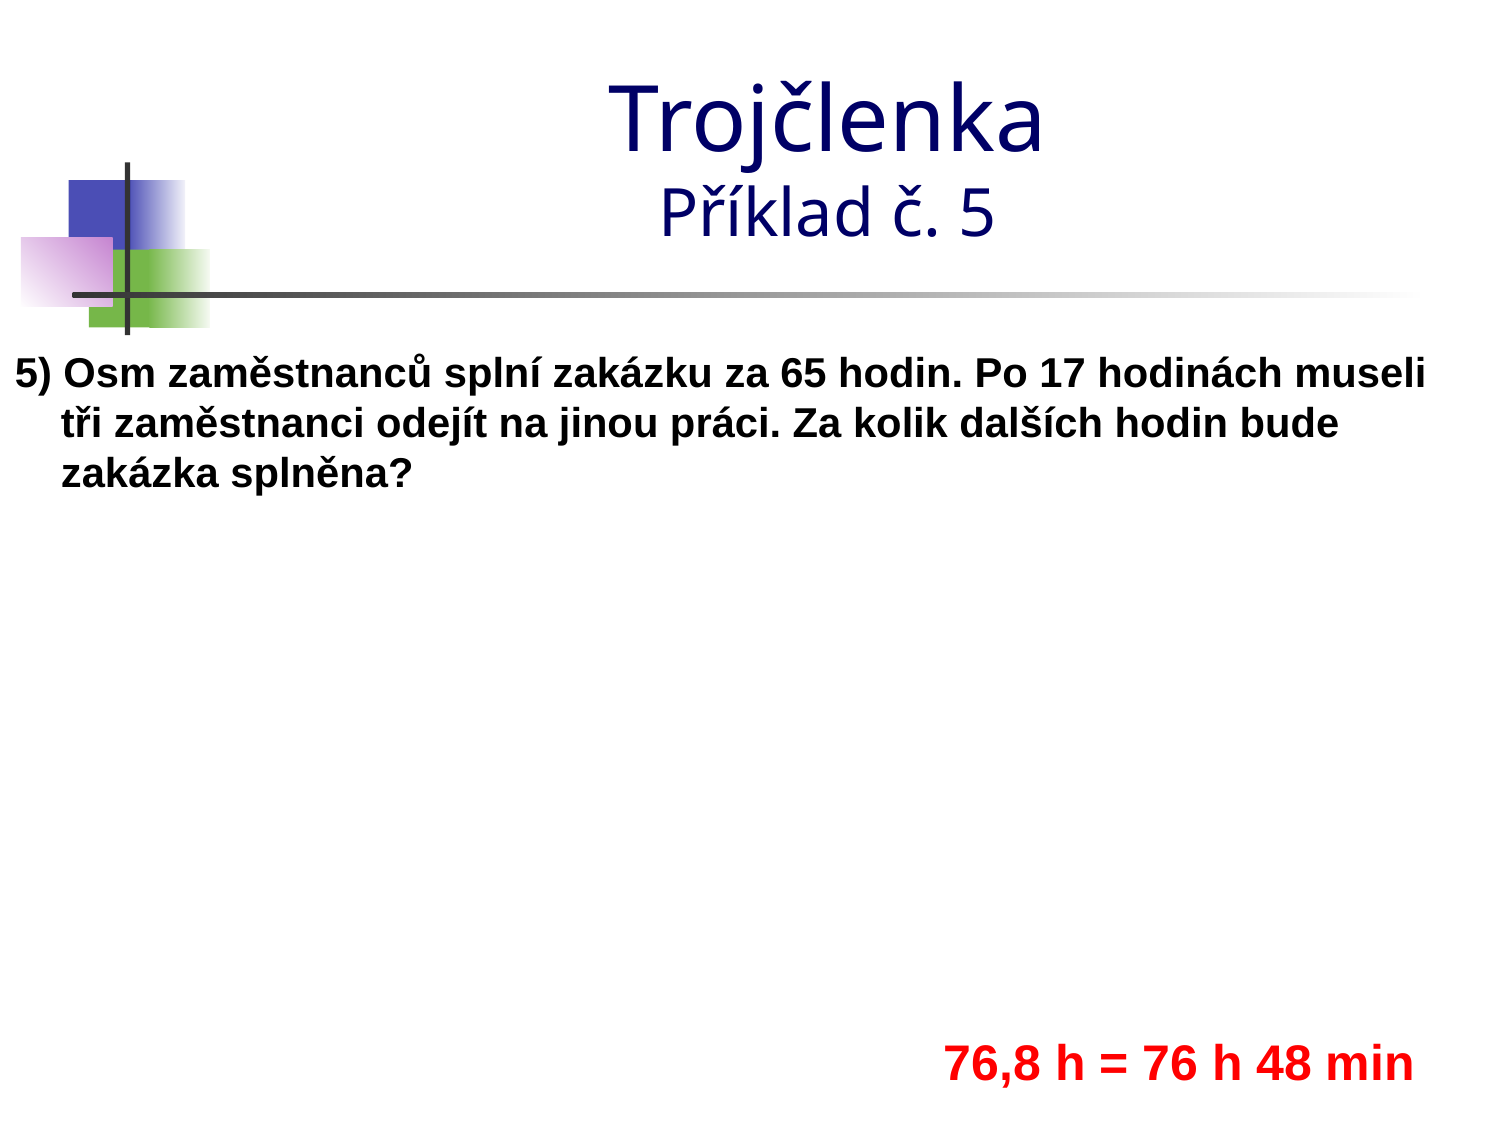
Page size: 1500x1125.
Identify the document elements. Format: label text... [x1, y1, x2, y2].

text_box 5) Osm zaměstnanců splní zakázku za 65 hodin. Po 17 hodinách museli tři zaměstnanci odejít na jinou práci. Za kolik dalších hodin bude zakázka splněna? [0, 338, 1500, 503]
text_box 76,8 h = 76 h 48 min [929, 1023, 1431, 1098]
title Trojčlenka Příklad č. 5 [188, 34, 1468, 276]
